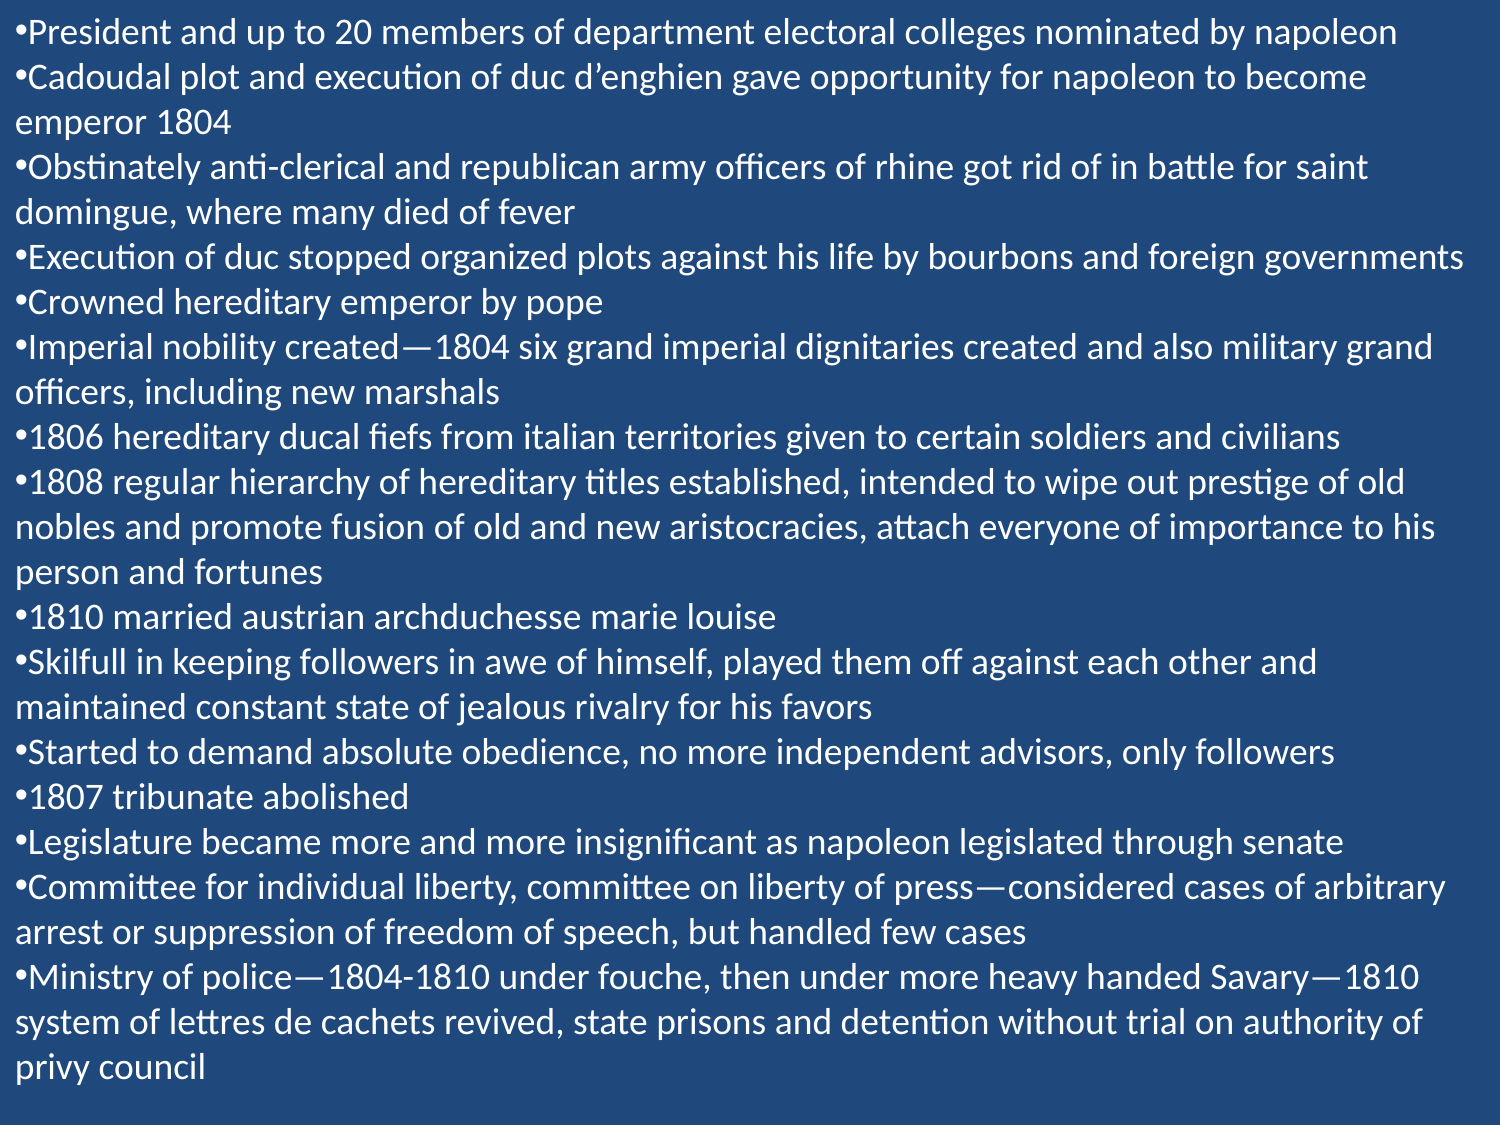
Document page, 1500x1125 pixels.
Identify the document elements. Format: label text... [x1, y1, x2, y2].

text_box President and up to 20 members of department electoral colleges nominated by napoleon Cadoudal plot and execution of duc d’enghien gave opportunity for napoleon to become emperor 1804 Obstinately anti-clerical and republican army officers of rhine got rid of in battle for saint domingue, where many died of fever Execution of duc stopped organized plots against his life by bourbons and foreign governments Crowned hereditary emperor by pope Imperial nobility created—1804 six grand imperial dignitaries created and also military grand officers, including new marshals 1806 hereditary ducal fiefs from italian territories given to certain soldiers and civilians 1808 regular hierarchy of hereditary titles established, intended to wipe out prestige of old nobles and promote fusion of old and new aristocracies, attach everyone of importance to his person and fortunes 1810 married austrian archduchesse marie louise Skilfull in keeping followers in awe of himself, played them off against each other and maintained constant state of jealous rivalry for his favors Started to demand absolute obedience, no more independent advisors, only followers 1807 tribunate abolished Legislature became more and more insignificant as napoleon legislated through senate Committee for individual liberty, committee on liberty of press—considered cases of arbitrary arrest or suppression of freedom of speech, but handled few cases Ministry of police—1804-1810 under fouche, then under more heavy handed Savary—1810 system of lettres de cachets revived, state prisons and detention without trial on authority of privy council [0, 0, 1500, 1095]
